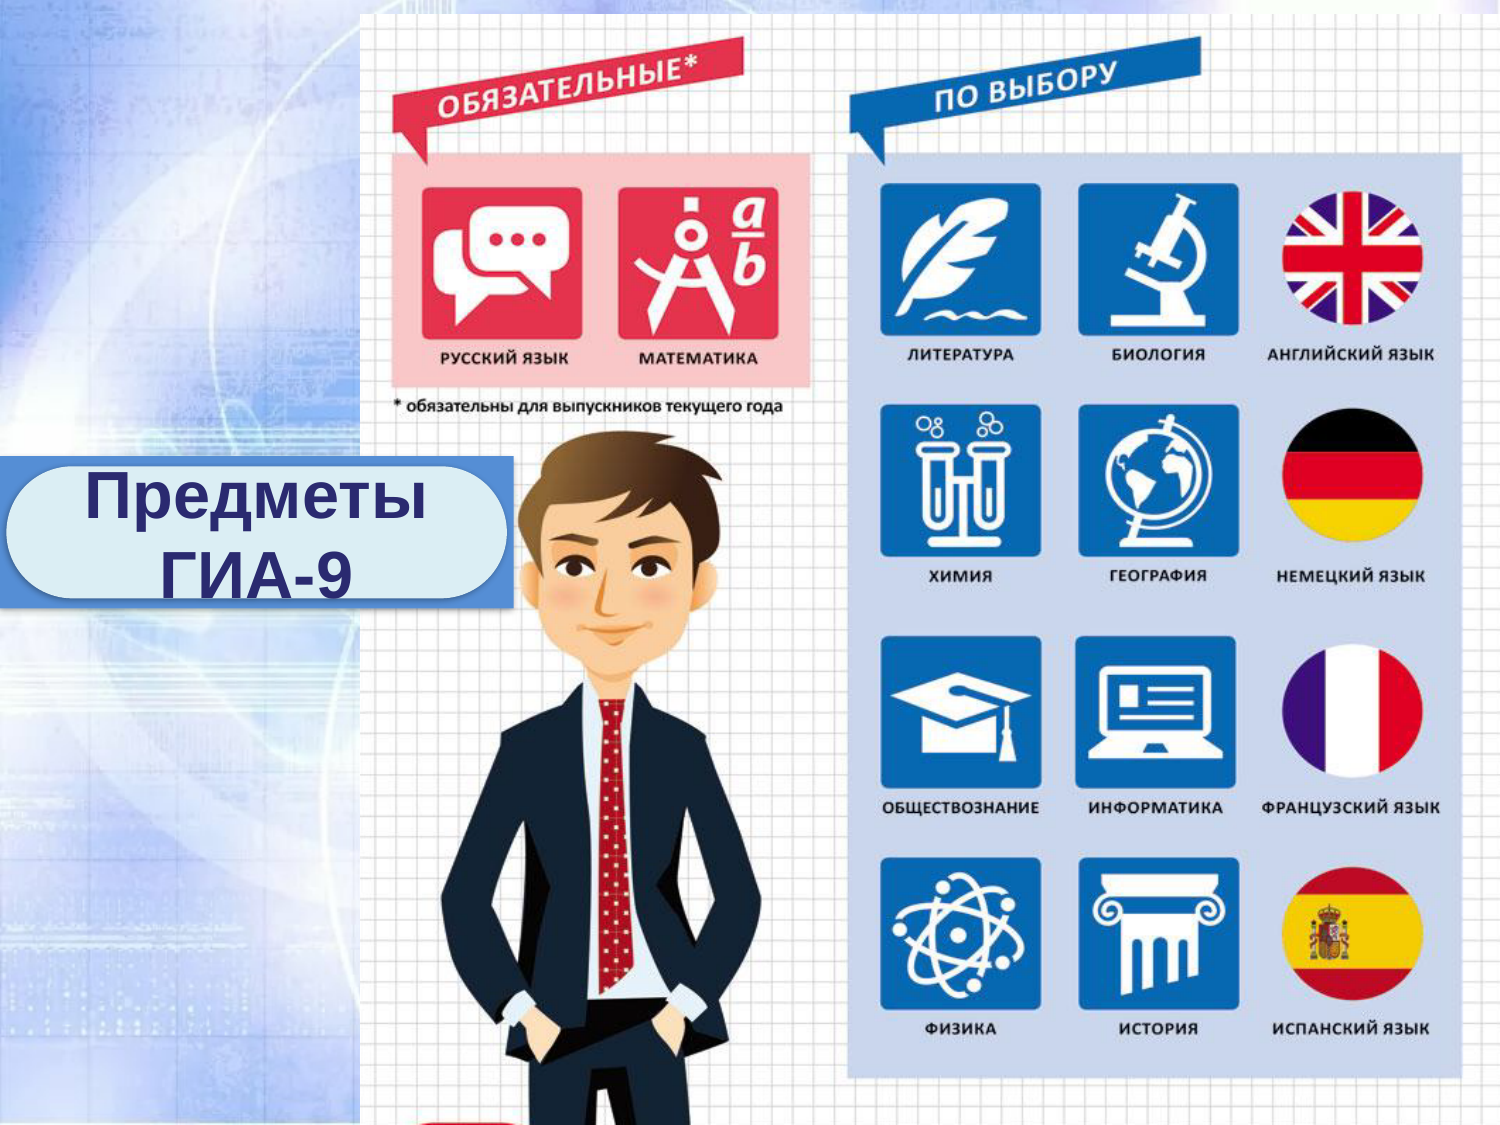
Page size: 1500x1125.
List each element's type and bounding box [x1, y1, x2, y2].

picture [0, 0, 1500, 1125]
text_box [0, 455, 514, 609]
